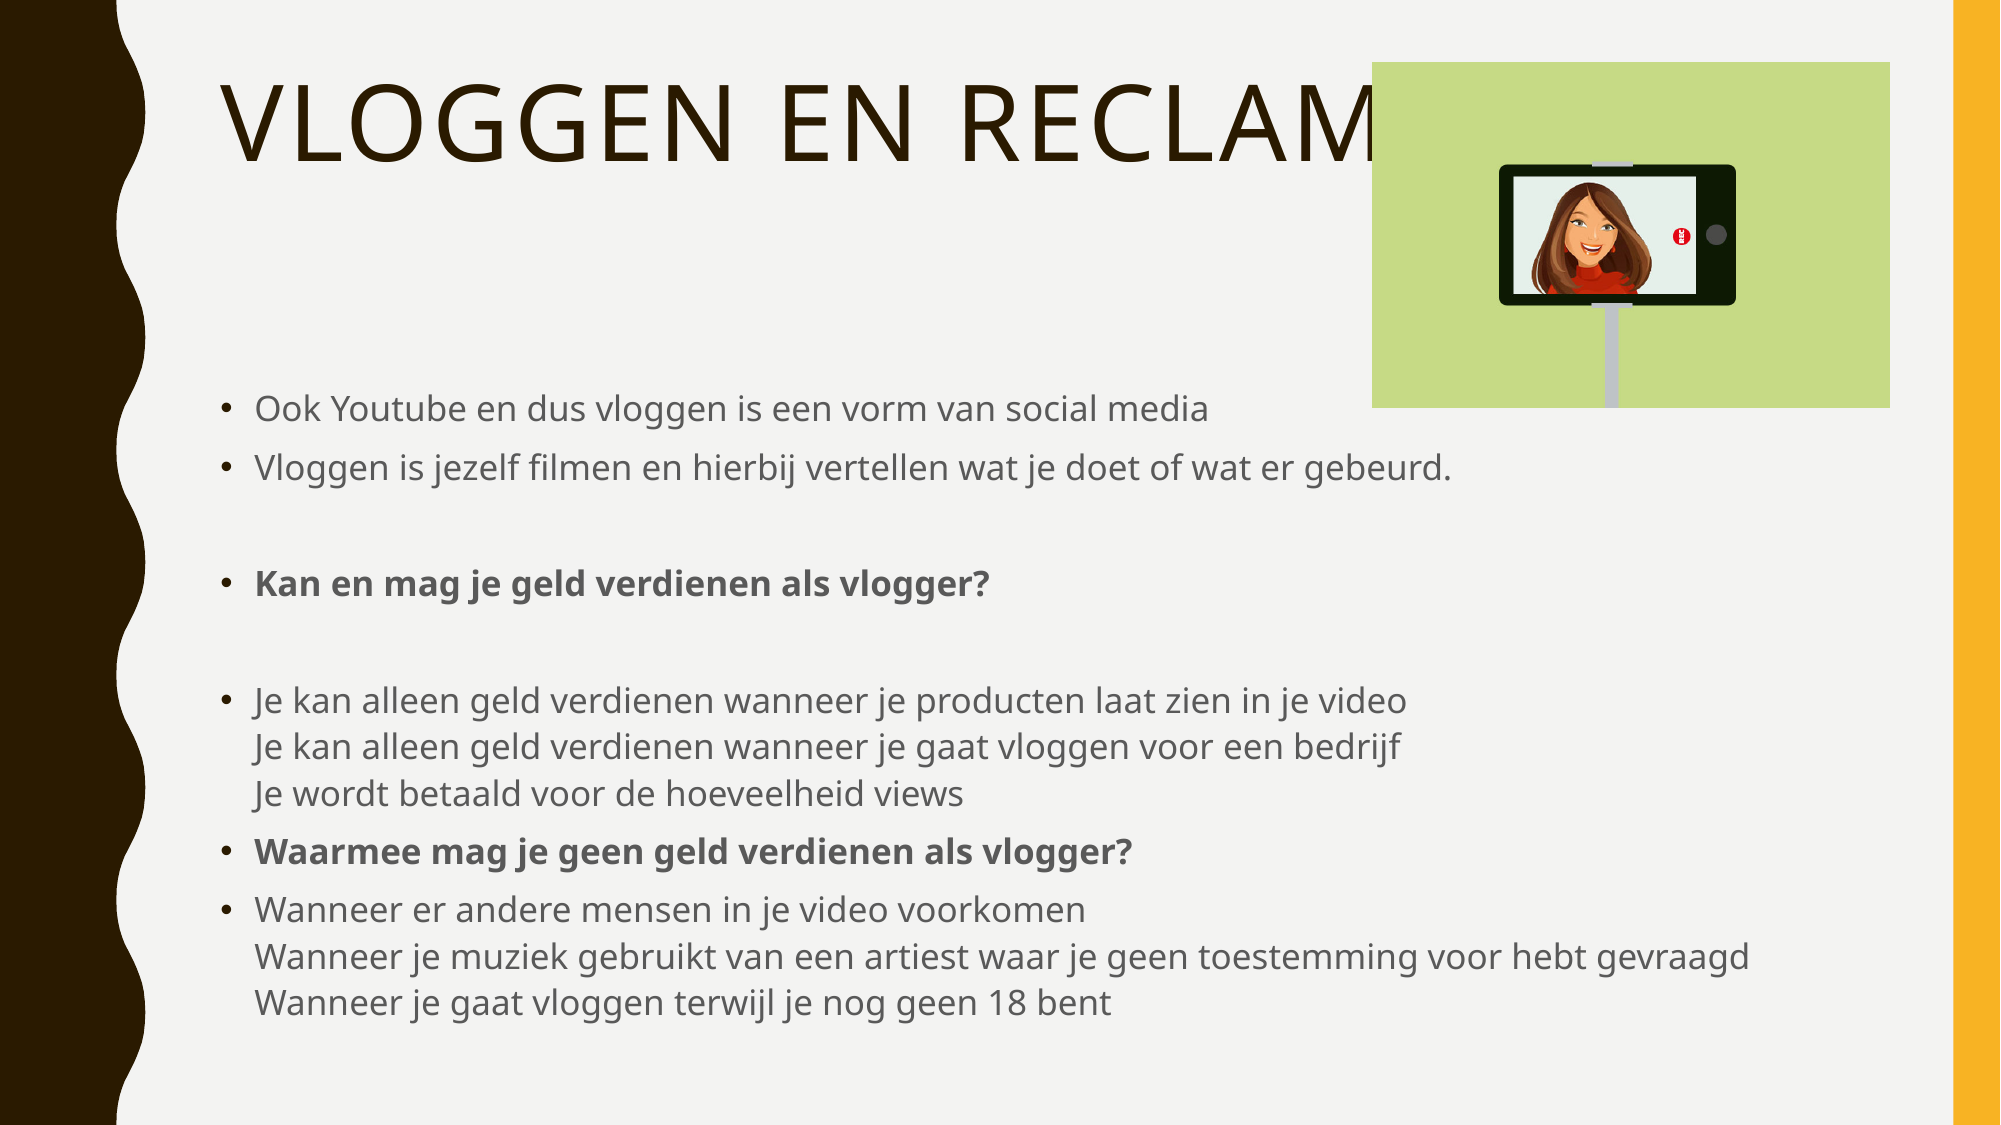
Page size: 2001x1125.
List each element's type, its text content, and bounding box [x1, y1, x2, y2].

title Vloggen en reclame [205, 62, 1372, 308]
picture [1372, 62, 1890, 408]
list Ook Youtube en dus vloggen is een vorm van social media Vloggen is jezelf filmen en hierbij vertellen wat je doet of wat er gebeurd. Kan en mag je geld verdienen als vlogger? Je kan alleen geld verdienen wanneer je producten laat zien in je video Je kan alleen geld verdienen wanneer je gaat vloggen voor een bedrijf Je wordt betaald voor de hoeveelheid views Waarmee mag je geen geld verdienen als vlogger? Wanneer er andere mensen in je video voorkomen Wanneer je muziek gebruikt van een artiest waar je geen toestemming voor hebt gevraagd Wanneer je gaat vloggen terwijl je nog geen 18 bent [205, 375, 1875, 1033]
